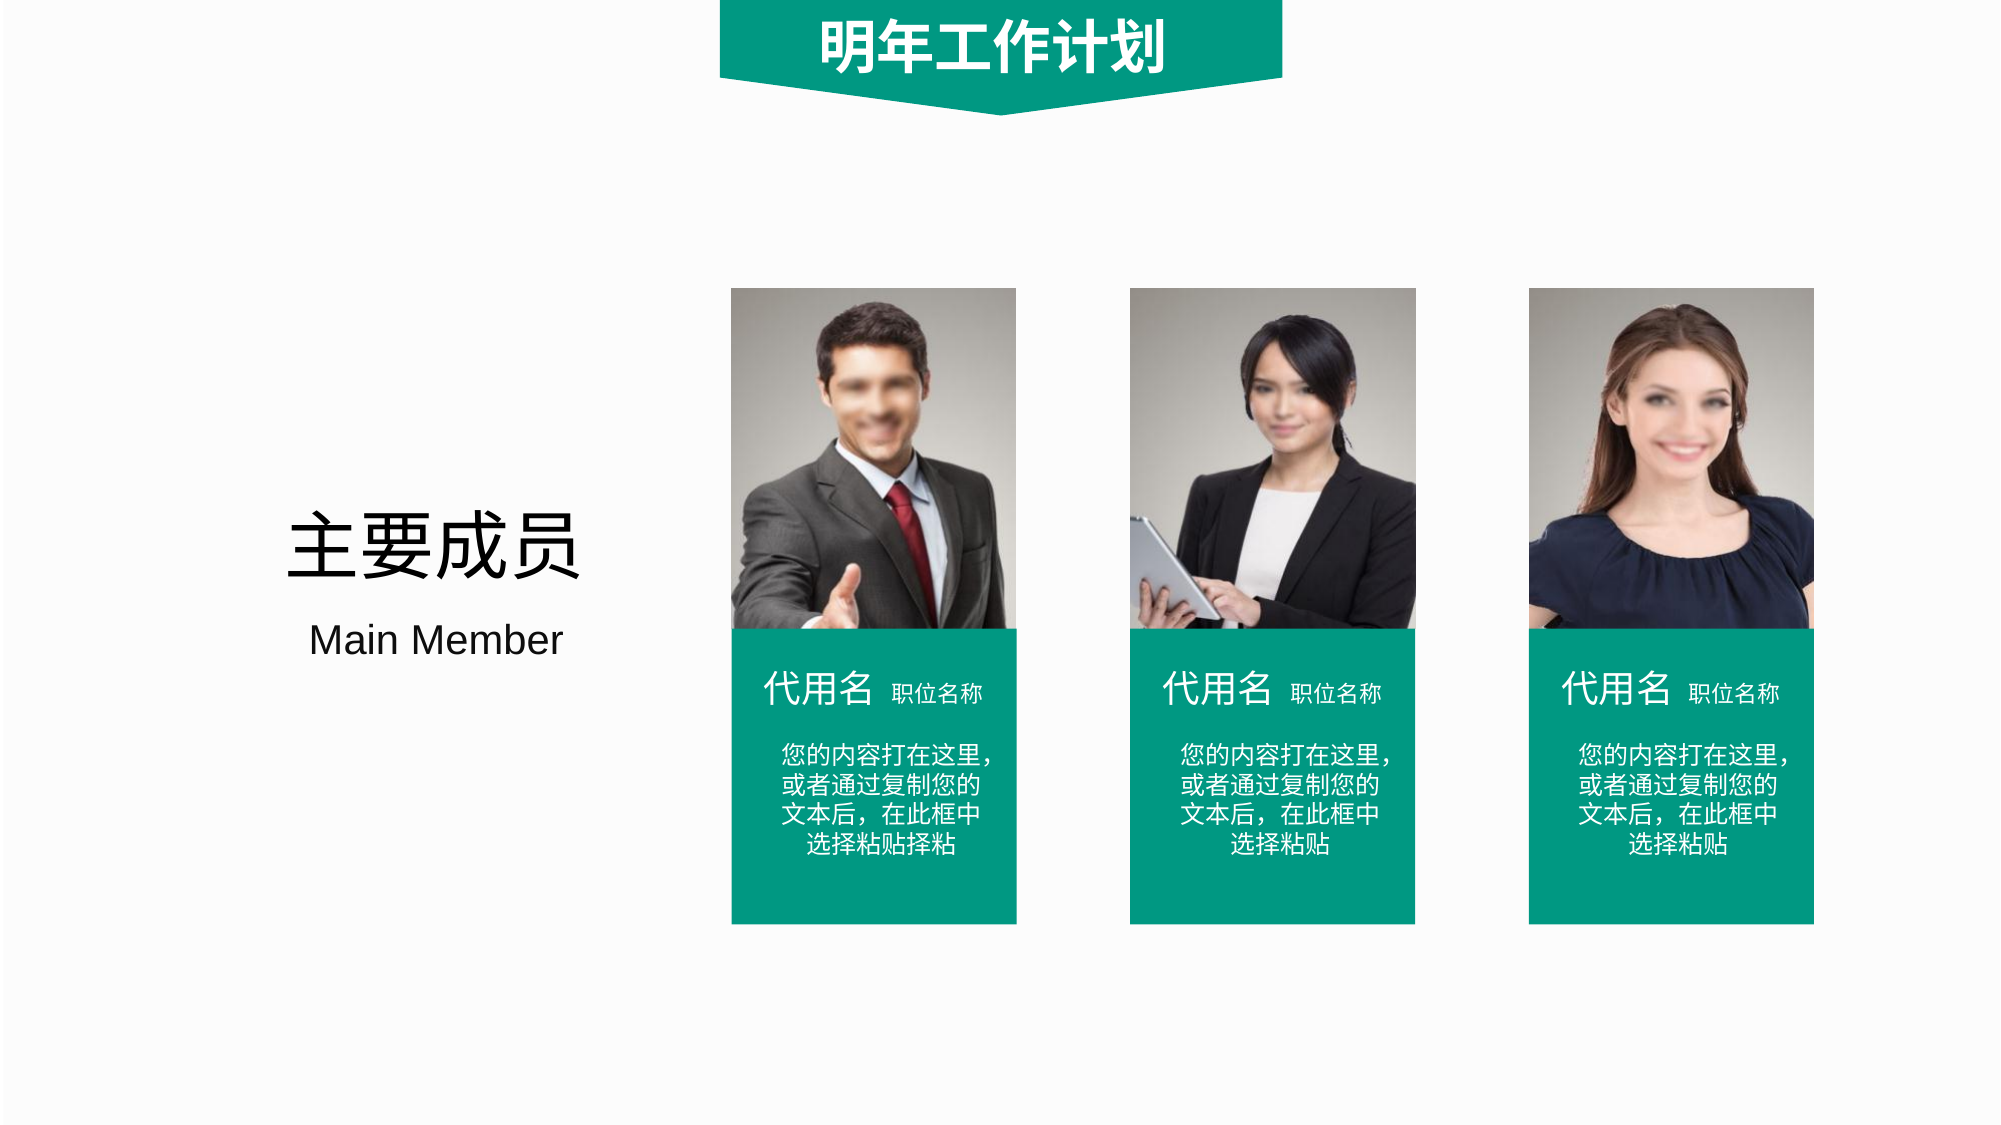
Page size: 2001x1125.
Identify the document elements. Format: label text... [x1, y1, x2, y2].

text_box [718, 0, 1284, 117]
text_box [1528, 288, 1814, 925]
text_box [268, 491, 602, 671]
text_box 明年工作计划 [818, 2, 1191, 88]
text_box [1130, 288, 1416, 925]
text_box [731, 288, 1017, 925]
